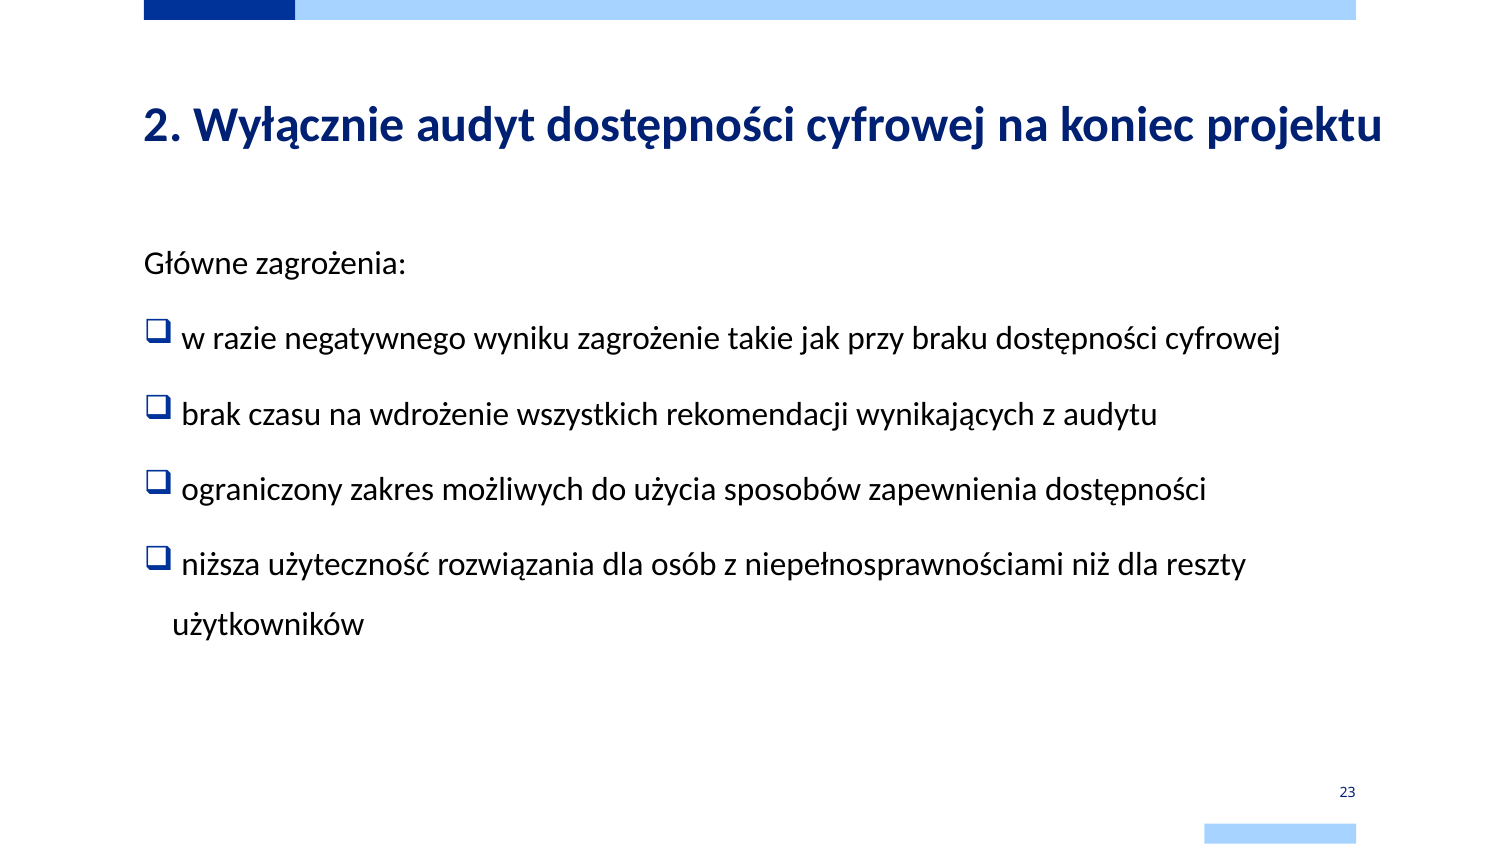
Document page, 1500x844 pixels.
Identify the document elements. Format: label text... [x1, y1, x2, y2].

title 2. Wyłącznie audyt dostępności cyfrowej na koniec projektu [143, 100, 1436, 221]
list Główne zagrożenia: w razie negatywnego wyniku zagrożenie takie jak przy braku dostępności cyfrowej brak czasu na wdrożenie wszystkich rekomendacji wynikających z audytu ograniczony zakres możliwych do użycia sposobów zapewnienia dostępności niższa użyteczność rozwiązania dla osób z niepełnosprawnościami niż dla reszty użytkowników [143, 220, 1357, 800]
slide_number 23 [1204, 783, 1356, 804]
